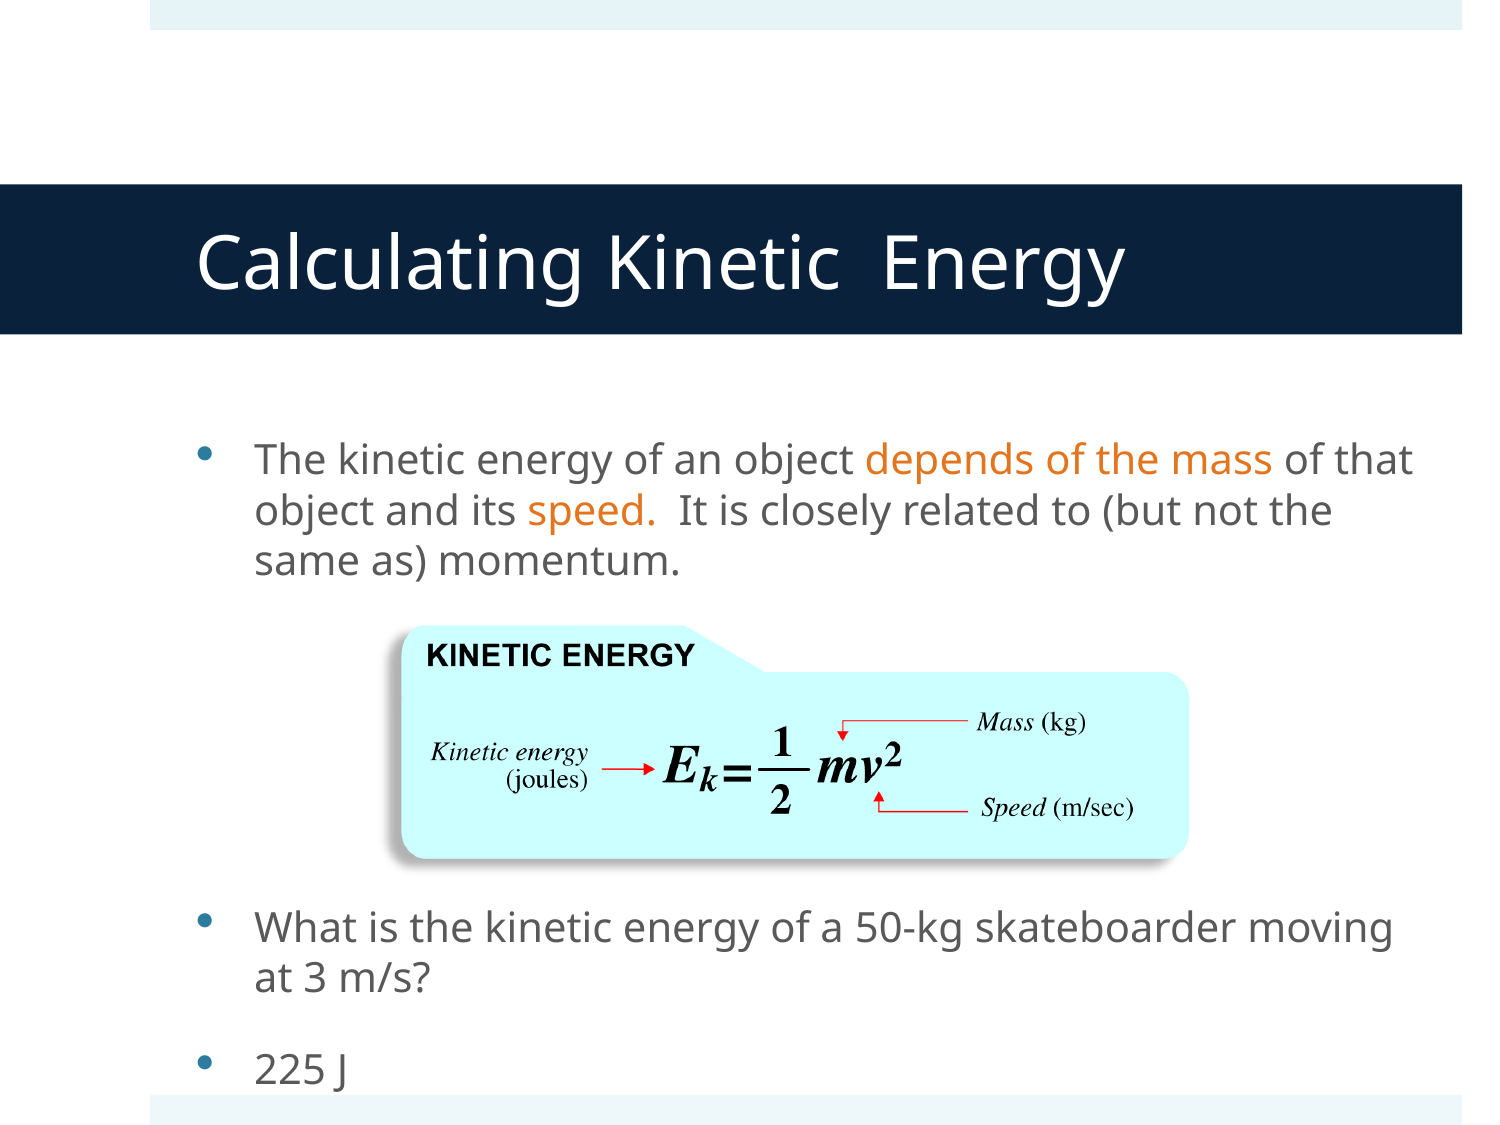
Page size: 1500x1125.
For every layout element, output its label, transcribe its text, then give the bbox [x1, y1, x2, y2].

picture [355, 591, 1209, 900]
title Calculating Kinetic Energy [0, 184, 1463, 335]
list The kinetic energy of an object depends of the mass of that object and its speed. It is closely related to (but not the same as) momentum. What is the kinetic energy of a 50-kg skateboarder moving at 3 m/s? 225 J [182, 425, 1432, 1125]
